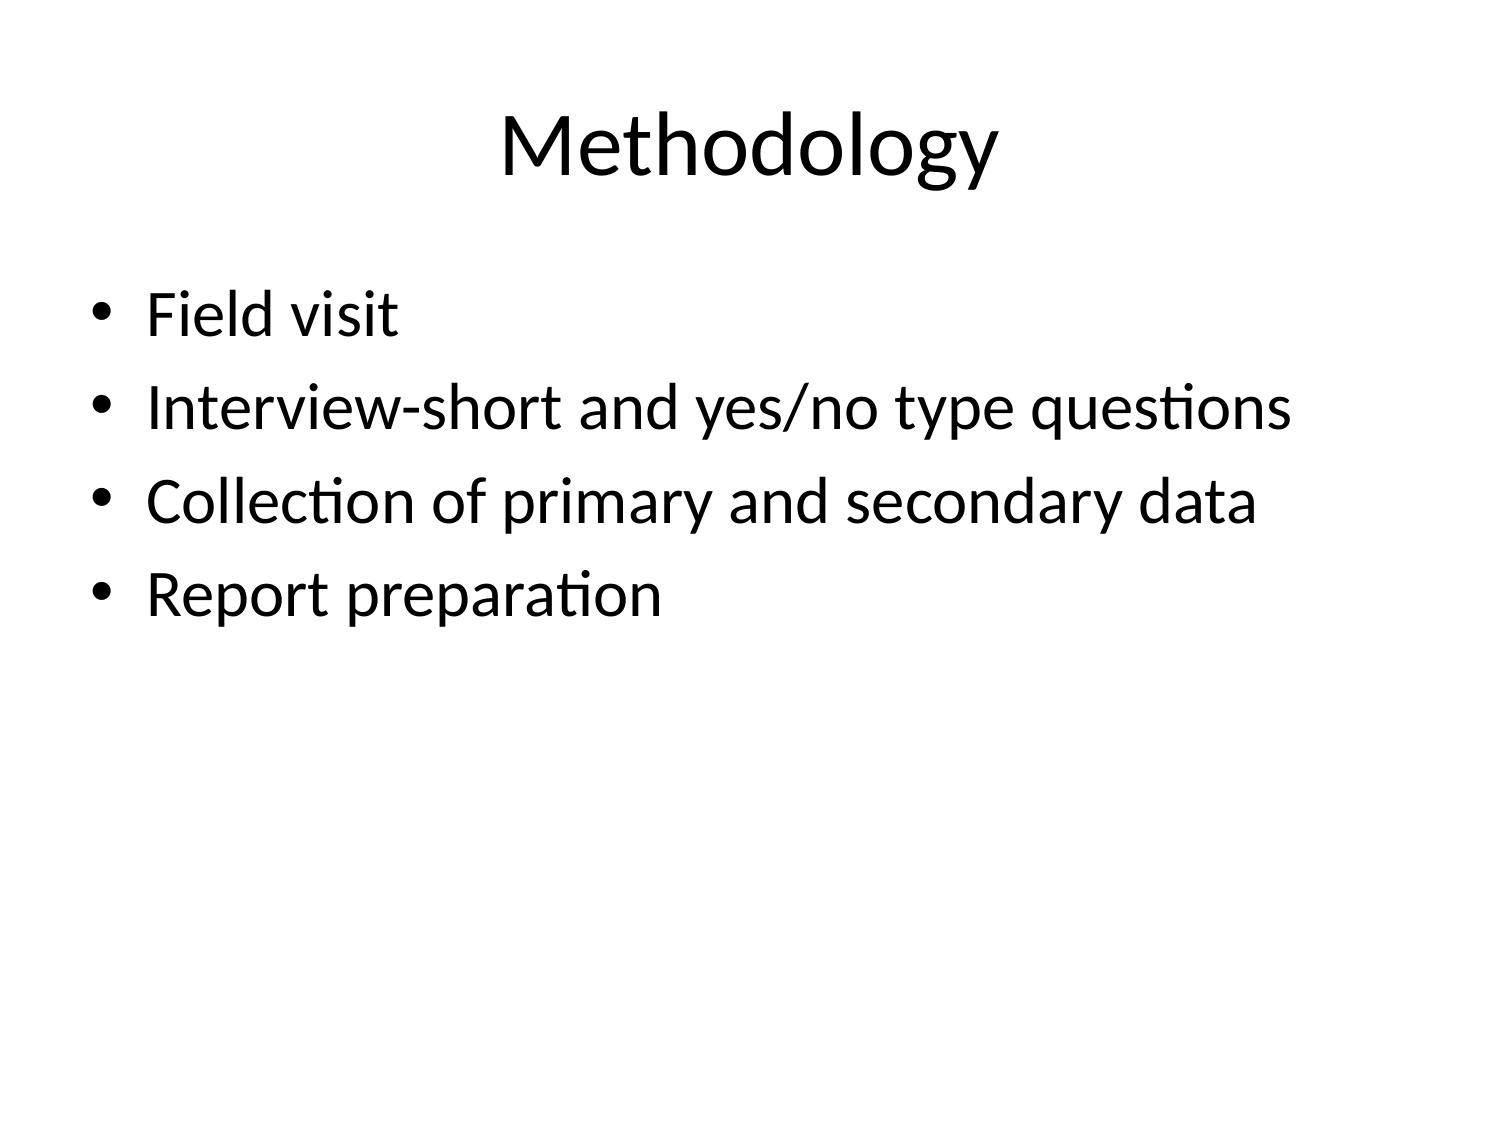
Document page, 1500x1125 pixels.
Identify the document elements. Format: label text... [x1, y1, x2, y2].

title Methodology [75, 45, 1425, 233]
list Field visit Interview-short and yes/no type questions Collection of primary and secondary data Report preparation [75, 262, 1425, 1005]
